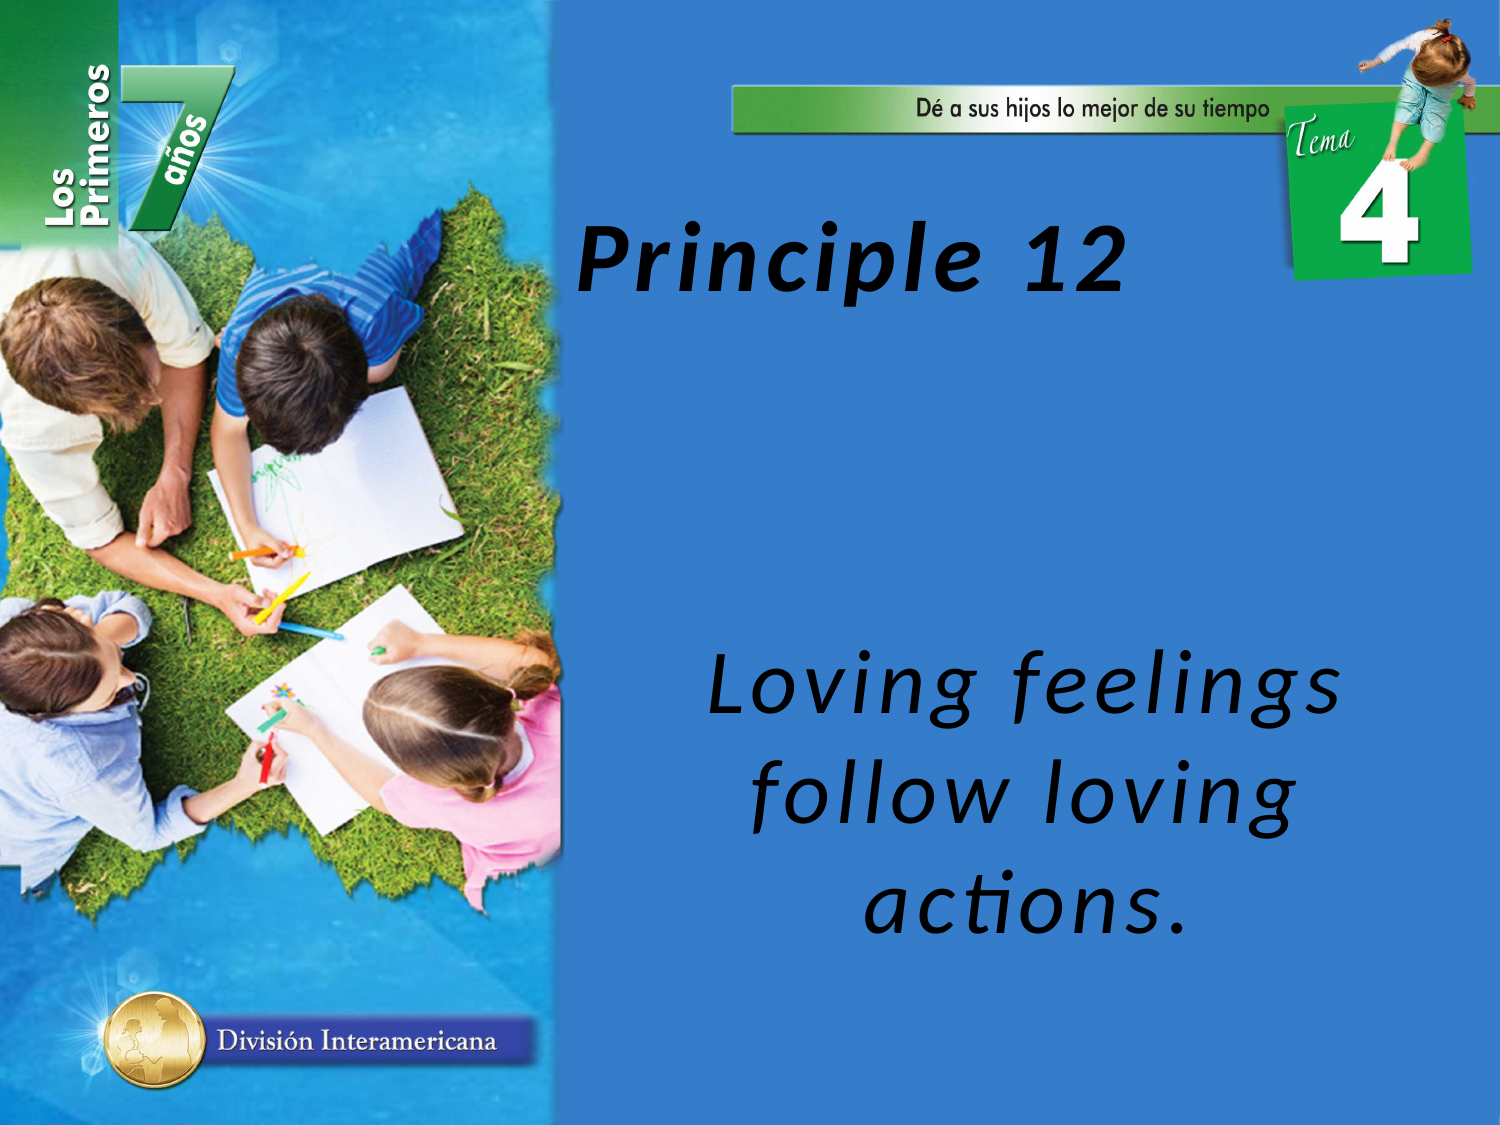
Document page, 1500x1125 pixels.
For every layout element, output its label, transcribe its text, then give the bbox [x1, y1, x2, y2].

text_box Principle 12 Loving feelings follow loving actions. [560, 184, 1495, 959]
picture [0, 0, 1500, 1125]
